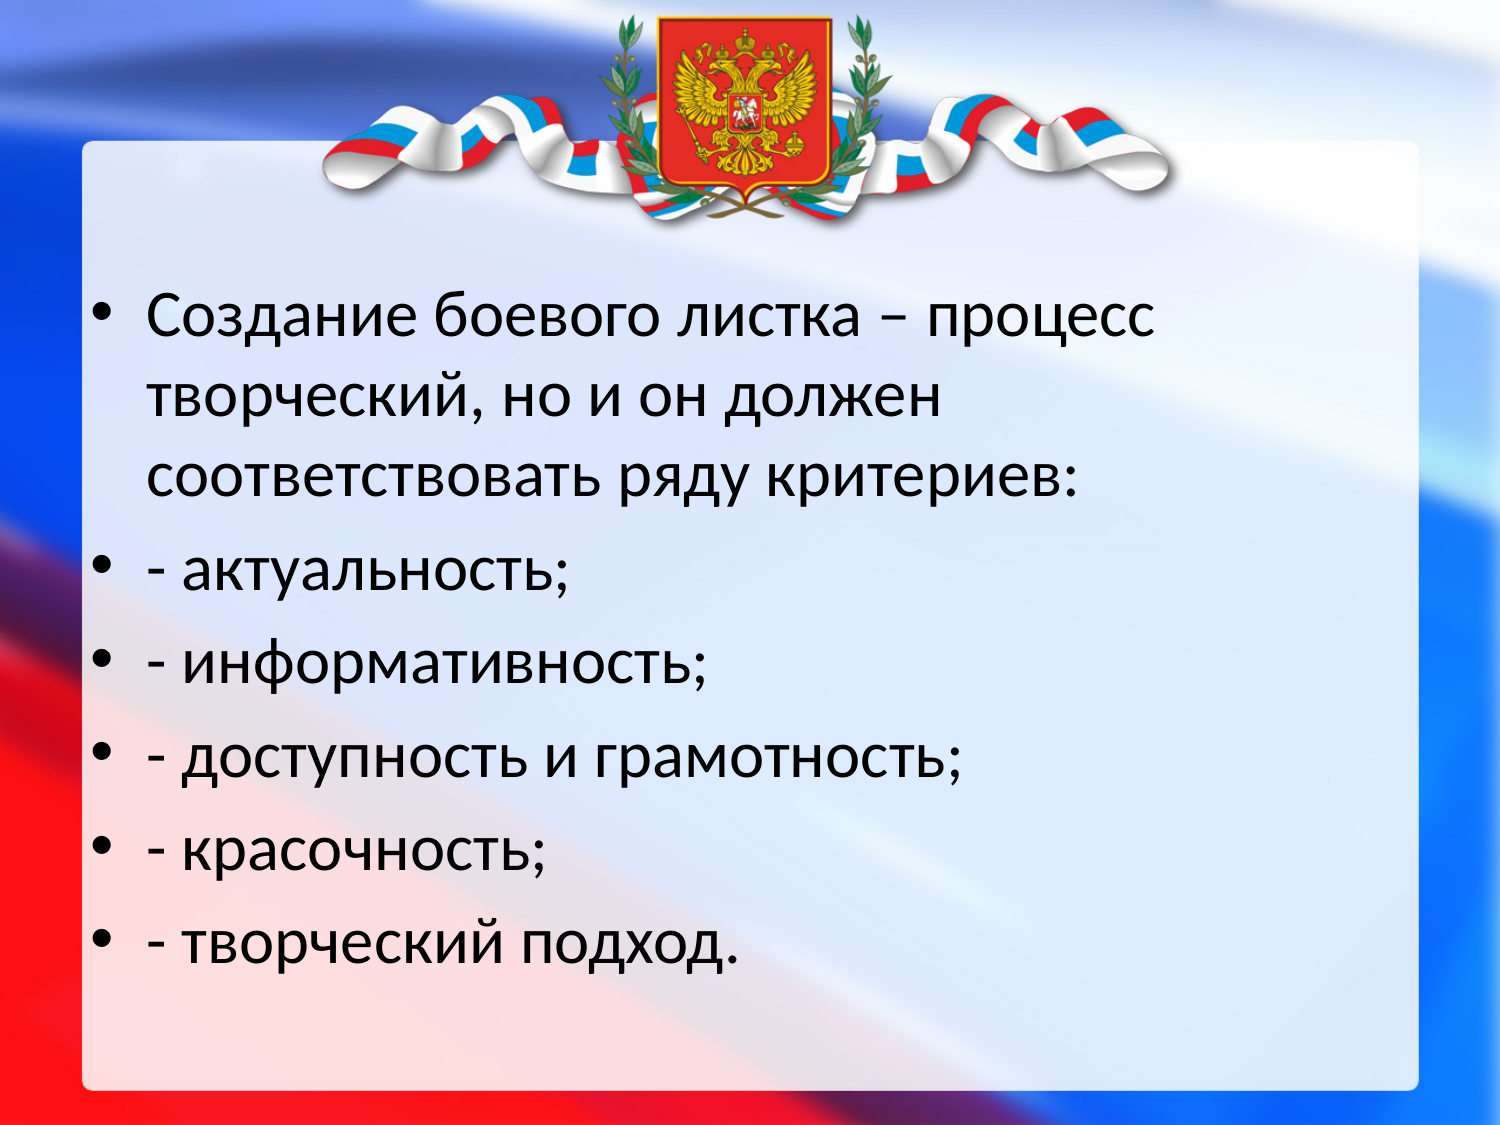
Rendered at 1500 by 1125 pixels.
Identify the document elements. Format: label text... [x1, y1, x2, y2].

picture [0, 0, 1500, 1125]
list Создание боевого листка – процесс творческий, но и он должен соответствовать ряду критериев: - актуальность; - информативность; - доступность и грамотность; - красочность; - творческий подход. [75, 262, 1425, 1005]
